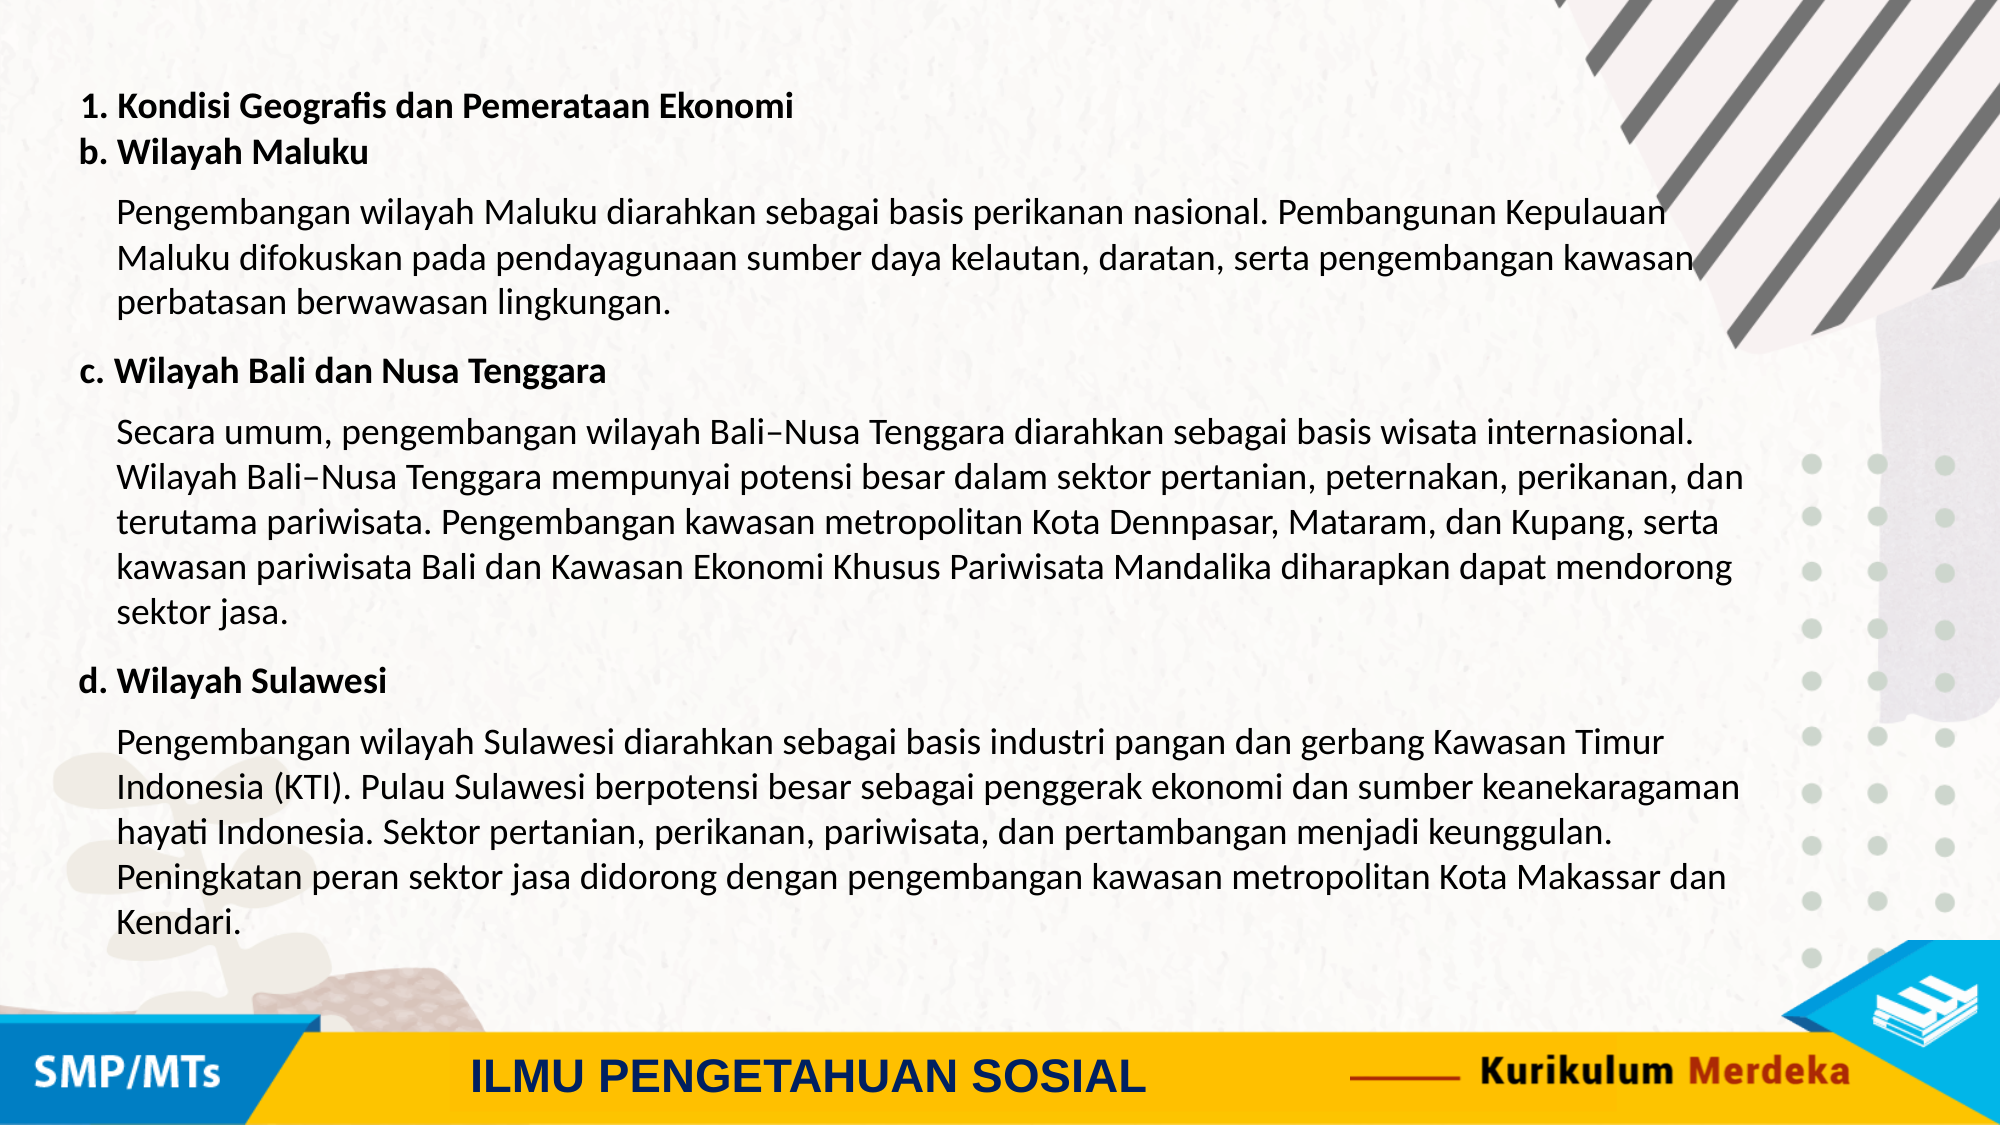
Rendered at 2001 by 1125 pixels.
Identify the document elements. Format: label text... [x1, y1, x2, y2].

text_box Pengembangan wilayah Maluku diarahkan sebagai basis perikanan nasional. Pembangunan Kepulauan Maluku difokuskan pada pendayagunaan sumber daya kelautan, daratan, serta pengembangan kawasan perbatasan berwawasan lingkungan. [101, 180, 1802, 330]
text_box Pengembangan wilayah Sulawesi diarahkan sebagai basis industri pangan dan gerbang Kawasan Timur Indonesia (KTI). Pulau Sulawesi berpotensi besar sebagai penggerak ekonomi dan sumber keanekaragaman hayati Indonesia. Sektor pertanian, perikanan, pariwisata, dan pertambangan menjadi keunggulan. Peningkatan peran sektor jasa didorong dengan pengembangan kawasan metropolitan Kota Makassar dan Kendari. [101, 709, 1802, 940]
text_box b. Wilayah Maluku [63, 118, 386, 180]
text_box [0, 940, 2000, 1125]
text_box Secara umum, pengembangan wilayah Bali–Nusa Tenggara diarahkan sebagai basis wisata internasional. Wilayah Bali–Nusa Tenggara mempunyai potensi besar dalam sektor pertanian, peternakan, perikanan, dan terutama pariwisata. Pengembangan kawasan metropolitan Kota Dennpasar, Mataram, dan Kupang, serta kawasan pariwisata Bali dan Kawasan Ekonomi Khusus Pariwisata Mandalika diharapkan dapat mendorong sektor jasa. [101, 399, 1802, 639]
text_box d. Wilayah Sulawesi [63, 648, 404, 710]
text_box c. Wilayah Bali dan Nusa Tenggara [64, 338, 624, 399]
text_box 1. Kondisi Geografis dan Pemerataan Ekonomi [64, 72, 811, 134]
